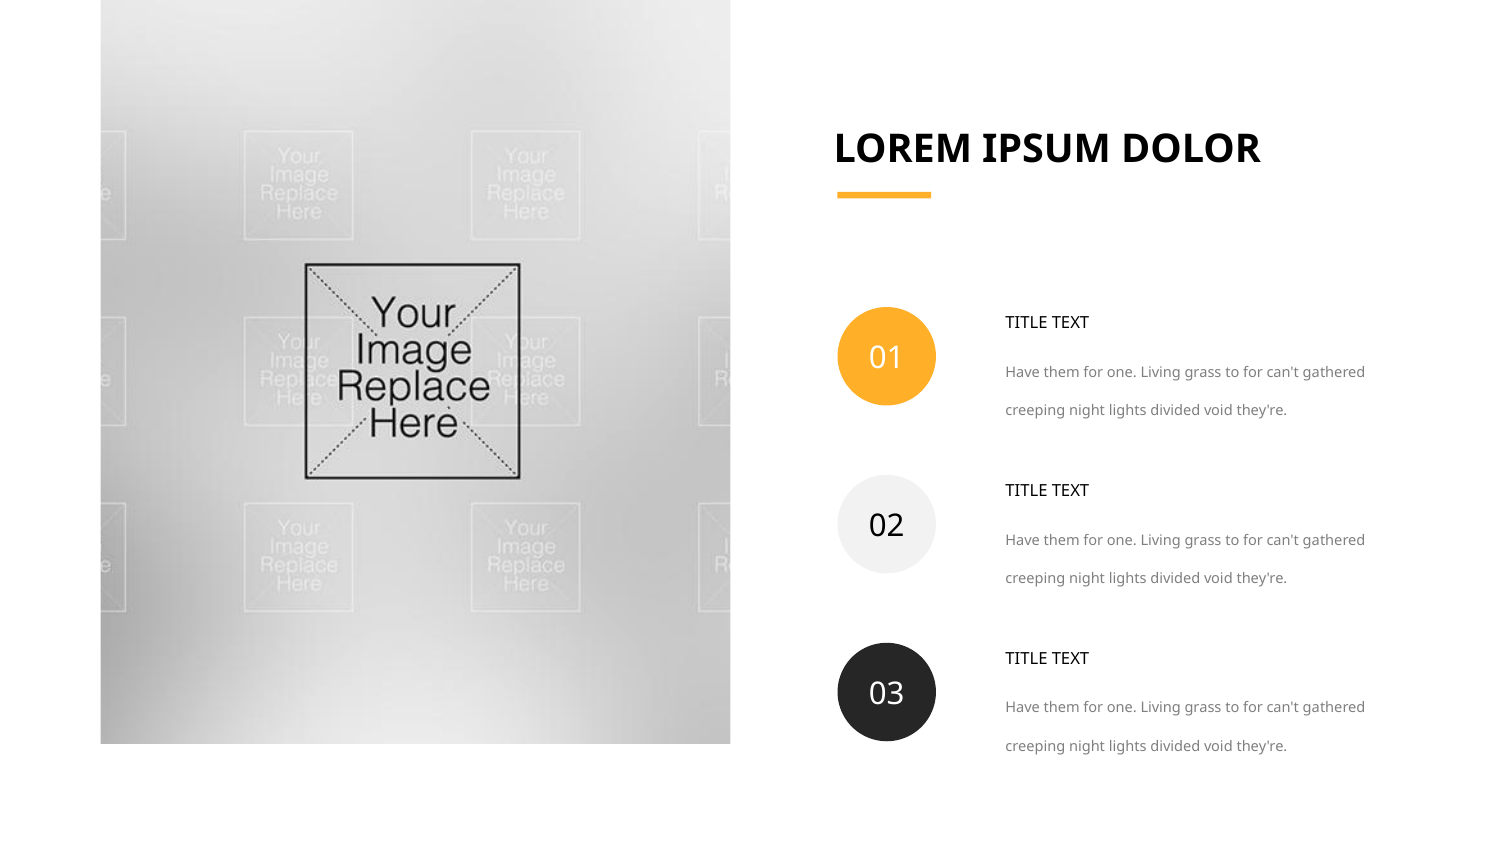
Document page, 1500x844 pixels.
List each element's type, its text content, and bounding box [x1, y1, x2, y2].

text_box LOREM IPSUM DOLOR [822, 102, 1400, 162]
text_box [837, 191, 932, 199]
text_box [837, 474, 1400, 574]
picture [100, 0, 731, 744]
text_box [837, 306, 1400, 406]
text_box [837, 642, 1400, 742]
